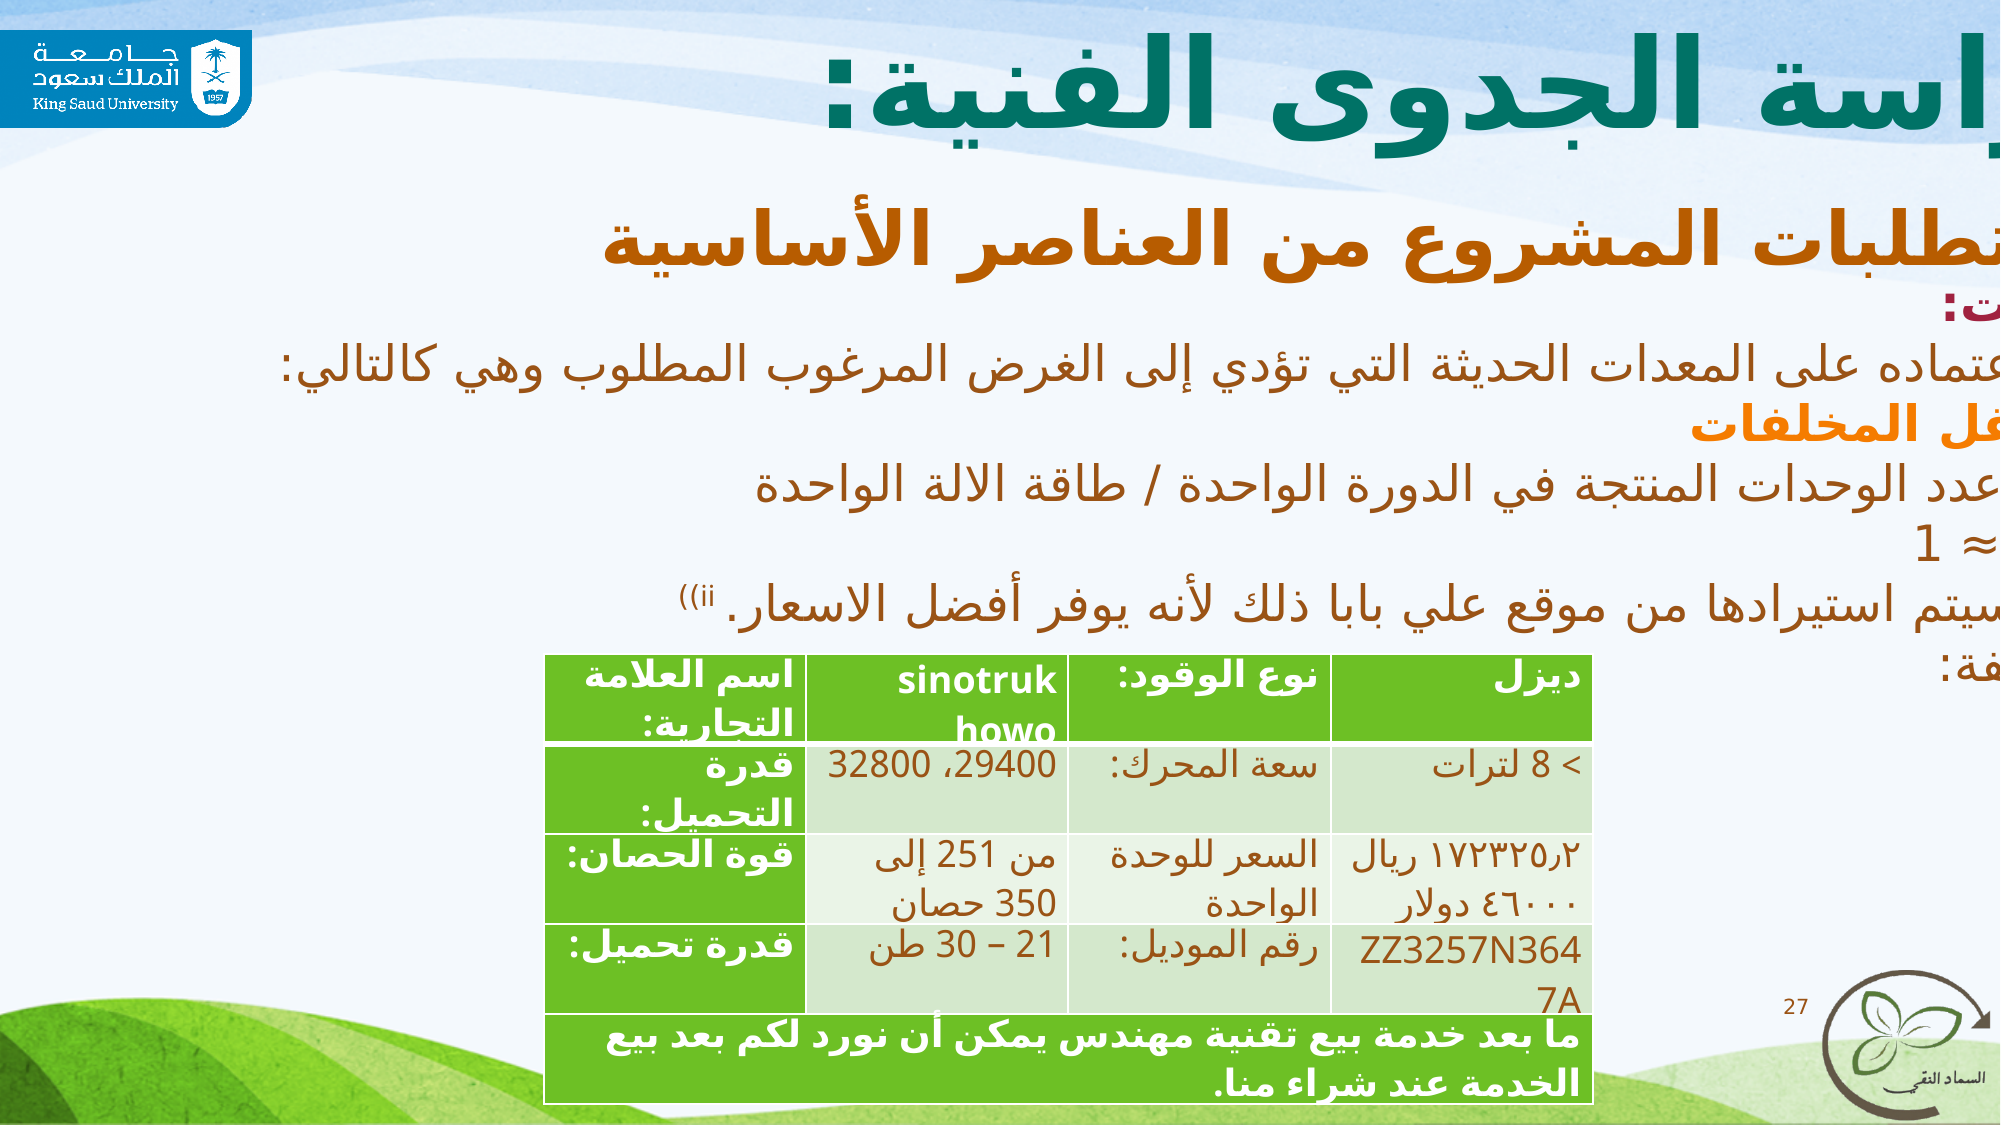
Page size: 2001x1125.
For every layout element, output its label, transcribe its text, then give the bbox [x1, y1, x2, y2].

table_cell 29400، 32800 [807, 747, 1067, 833]
table_cell قدرة تحميل: [545, 925, 805, 1013]
table_cell رقم الموديل: [1069, 925, 1330, 1013]
table_cell ما بعد خدمة بيع تقنية مهندس يمكن أن نورد لكم بعد بيع الخدمة عند شراء منا. [545, 1015, 1592, 1103]
table_cell سعة المحرك: [1069, 747, 1330, 833]
picture [55, 75, 60, 86]
table_cell قوة الحصان: [545, 835, 805, 923]
table_cell 21 – 30 طن [807, 925, 1067, 1013]
table_cell قدرة التحميل: [545, 747, 805, 833]
table_cell ZZ3257N3647A [1332, 925, 1592, 1013]
text_box تحديد متطلبات المشروع من العناصر الأساسية [585, 183, 2000, 263]
picture [192, 41, 239, 115]
table_header اسم العلامة التجارية: [545, 655, 805, 741]
table_cell ١٧٢٣٢٥٫٢ ريال ٤٦٠٠٠ دولار [1332, 835, 1592, 923]
table_header ديزل [1332, 655, 1592, 741]
table_cell السعر للوحدة الواحدة [1069, 835, 1330, 923]
table_header نوع الوقود: [1069, 655, 1330, 741]
table_cell > 8 لترات [1332, 747, 1592, 833]
text_box ثالثا دراسة الجدوى الفنية: [800, 0, 2000, 161]
table_cell من 251 إلى 350 حصان [807, 835, 1067, 923]
table_header sinotruk howo [807, 655, 1067, 741]
picture [0, 0, 2001, 1125]
text_box الآلات والمعدات: يتميز المشروع باعتماده على المعدات الحديثة التي تؤدي إلى الغرض المرغوب المطلوب وهي كالتالي: سيارة وحده نقل المخلفات عدد السيارات = عدد الوحدات المنتجة في الدورة الواحدة / طاقة الالة الواحدة 500/350 = 1.4≈ 1 المصدر خارجي: سيتم استيرادها من موقع علي بابا ذلك لأنه يوفر أفضل الاسعار. ‏ii)) المواصفات والتكلفة: [263, 263, 2000, 699]
slide_number 27 [1699, 987, 1816, 1025]
